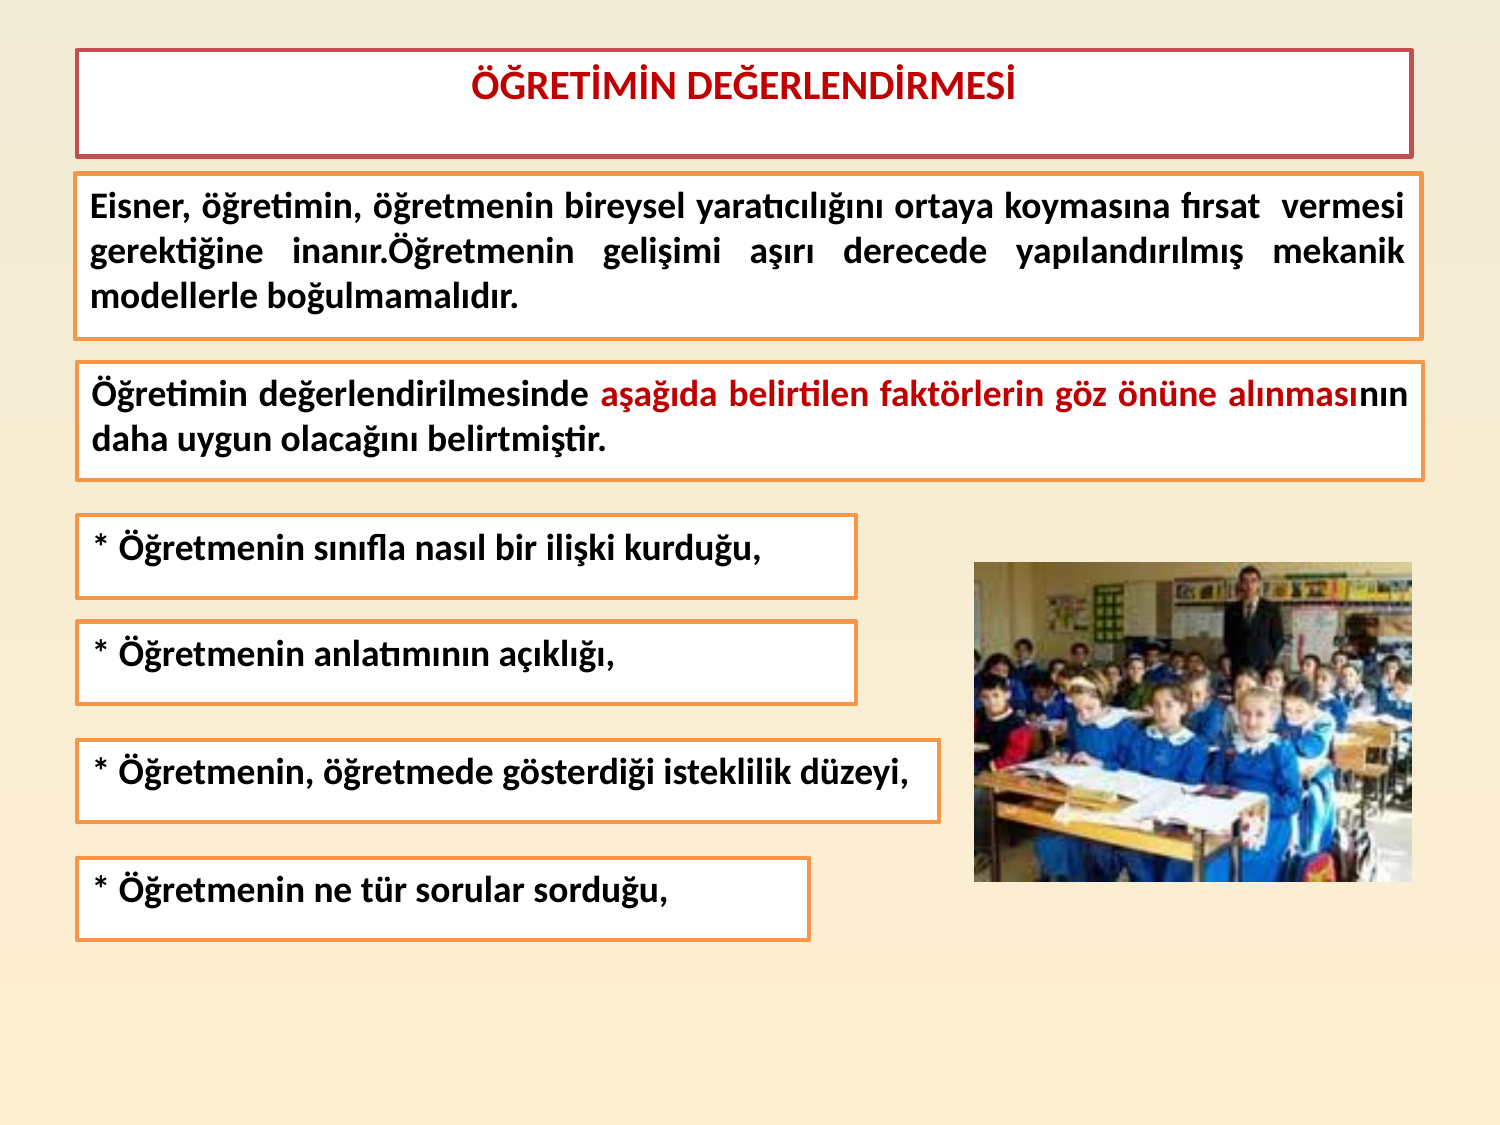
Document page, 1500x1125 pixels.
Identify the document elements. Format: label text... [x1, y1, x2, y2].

text_box Eisner, öğretimin, öğretmenin bireysel yaratıcılığını ortaya koymasına fırsat vermesi gerektiğine inanır.Öğretmenin gelişimi aşırı derecede yapılandırılmış mekanik modellerle boğulmamalıdır. [73, 171, 1424, 341]
text_box Öğretimin değerlendirilmesinde aşağıda belirtilen faktörlerin göz önüne alınmasının daha uygun olacağını belirtmiştir. [75, 360, 1425, 482]
text_box ÖĞRETİMİN DEĞERLENDİRMESİ [75, 48, 1414, 159]
text_box * Öğretmenin ne tür sorular sorduğu, [75, 856, 811, 942]
text_box * Öğretmenin, öğretmede gösterdiği isteklilik düzeyi, [75, 738, 941, 824]
text_box * Öğretmenin anlatımının açıklığı, [75, 619, 858, 706]
picture [974, 562, 1412, 882]
text_box * Öğretmenin sınıfla nasıl bir ilişki kurduğu, [75, 513, 858, 600]
